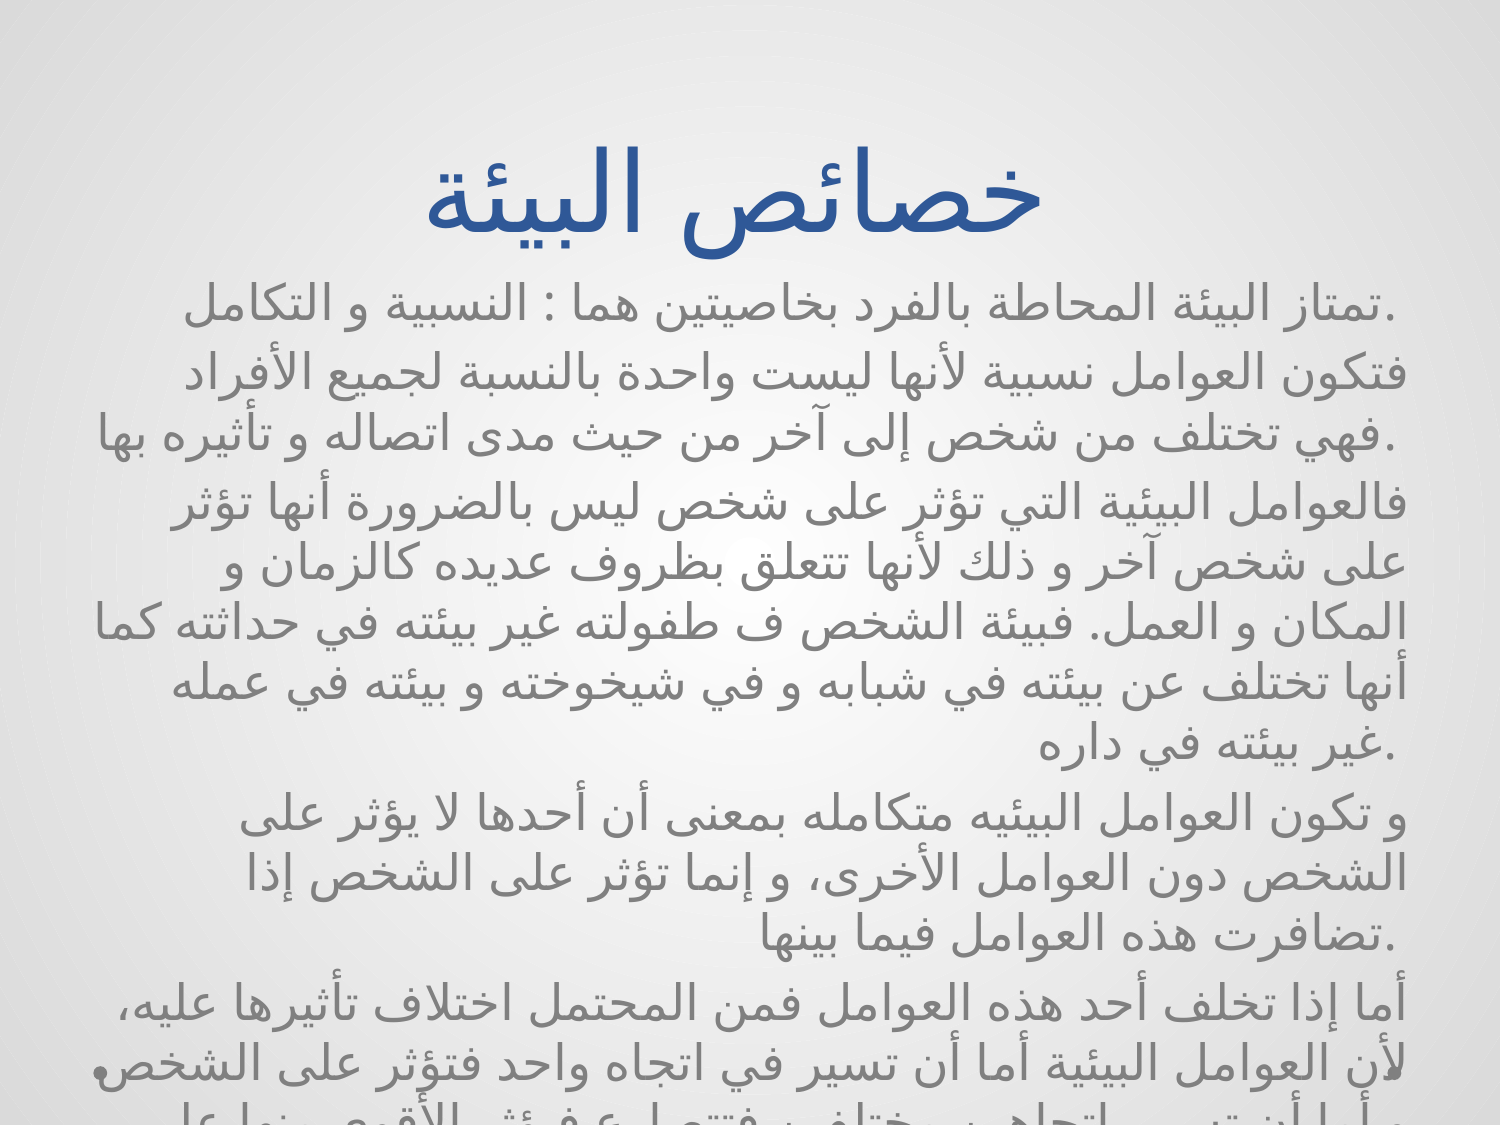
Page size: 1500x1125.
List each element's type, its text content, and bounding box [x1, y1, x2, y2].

title خصائص البيئة [75, 0, 1425, 262]
list تمتاز البيئة المحاطة بالفرد بخاصيتين هما : النسبية و التكامل. فتكون العوامل نسبية لأنها ليست واحدة بالنسبة لجميع الأفراد فهي تختلف من شخص إلى آخر من حيث مدى اتصاله و تأثيره بها. فالعوامل البيئية التي تؤثر على شخص ليس بالضرورة أنها تؤثر على شخص آخر و ذلك لأنها تتعلق بظروف عديده كالزمان و المكان و العمل. فبيئة الشخص ف طفولته غير بيئته في حداثته كما أنها تختلف عن بيئته في شبابه و في شيخوخته و بيئته في عمله غير بيئته في داره. و تكون العوامل البيئيه متكامله بمعنى أن أحدها لا يؤثر على الشخص دون العوامل الأخرى، و إنما تؤثر على الشخص إذا تضافرت هذه العوامل فيما بينها. أما إذا تخلف أحد هذه العوامل فمن المحتمل اختلاف تأثيرها عليه، لأن العوامل البيئية أما أن تسير في اتجاه واحد فتؤثر على الشخص و أما أن تسير باتجاهين مختلفين فتتصارع فيؤثر الأقوى منها على الشخص. [75, 262, 1425, 1005]
